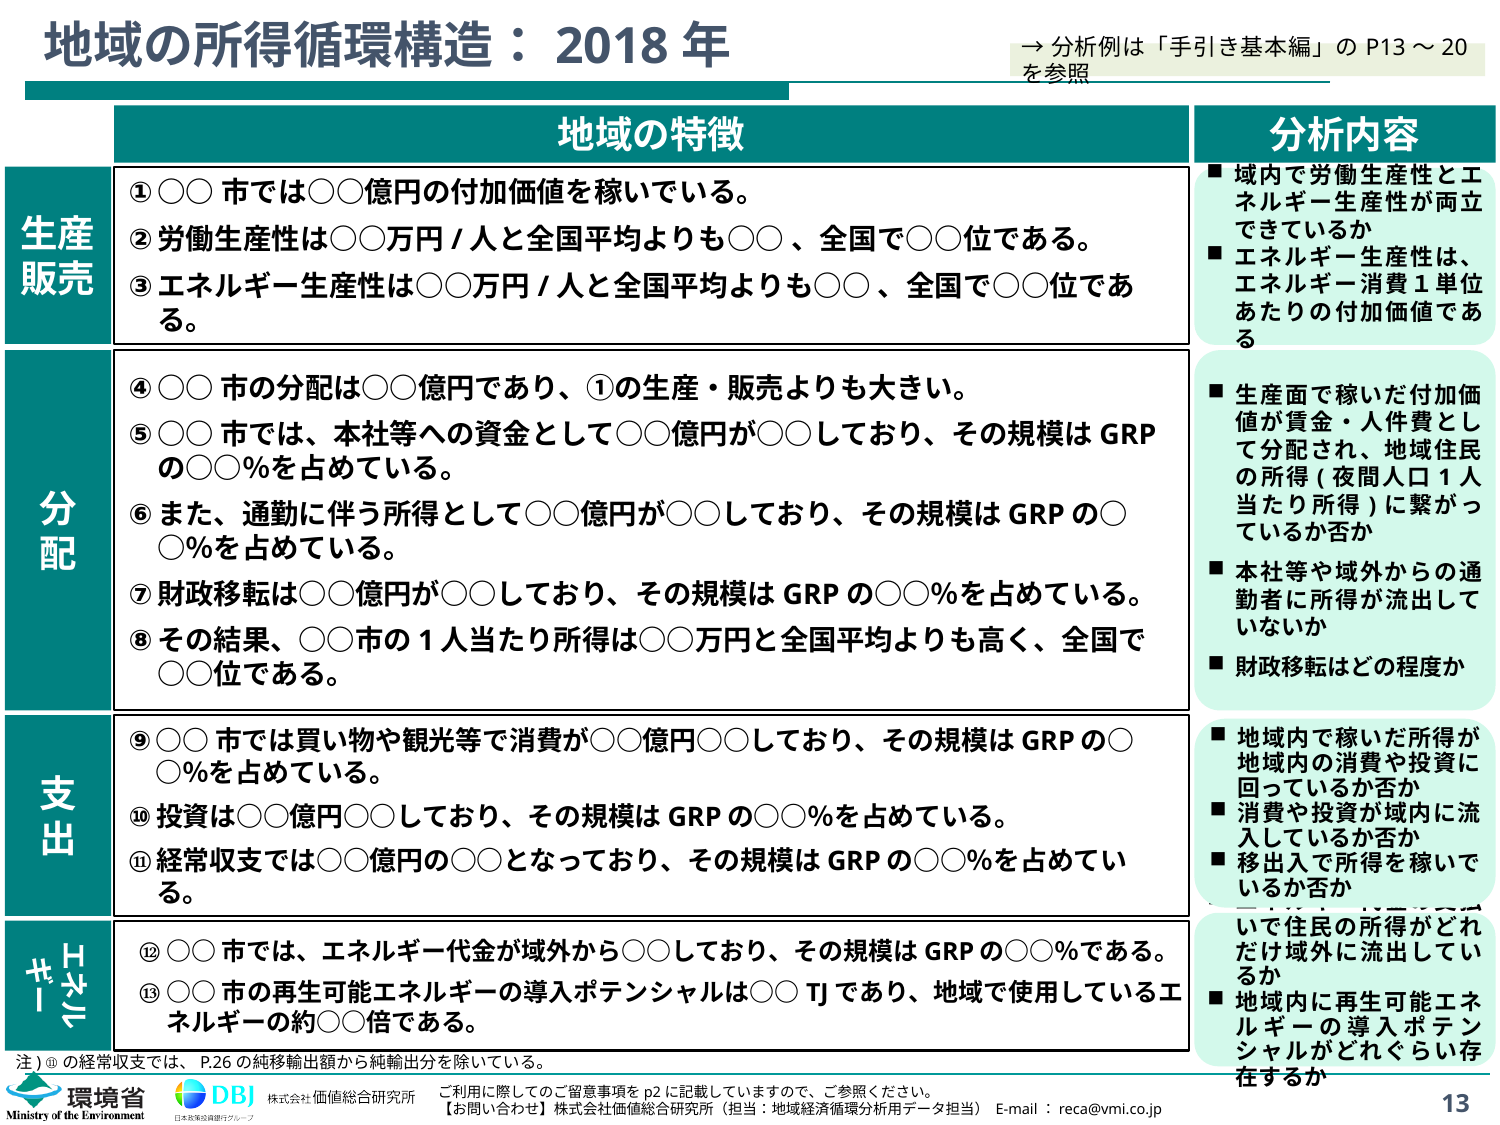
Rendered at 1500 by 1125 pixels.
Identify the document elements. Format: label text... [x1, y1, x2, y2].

text_box ○○市の分配は○○億円であり、①の生産・販売よりも大きい。 ○○市では、本社等への資金として○○億円が○○しており、その規模はGRPの○○％を占めている。 また、通勤に伴う所得として○○億円が○○しており、その規模はGRPの○○％を占めている。 財政移転は○○億円が○○しており、その規模はGRPの○○％を占めている。 その結果、○○市の1人当たり所得は○○万円と全国平均よりも高く、全国で○○位である。 [114, 350, 1189, 711]
text_box ○○市では買い物や観光等で消費が○○億円○○しており、その規模はGRPの○○％を占めている。 投資は○○億円○○しており、その規模はGRPの○○％を占めている。 経常収支では○○億円の○○となっており、その規模はGRPの○○％を占めている。 [114, 715, 1189, 916]
picture [2, 1071, 148, 1125]
text_box 支 出 [4, 715, 112, 916]
text_box エネルギー [4, 920, 112, 1051]
text_box エネルギー代金の支払いで住民の所得がどれだけ域外に流出しているか 地域内に再生可能エネルギーの導入ポテンシャルがどれぐらい存在するか [1194, 912, 1496, 1067]
text_box 地域の特徴 [114, 105, 1189, 163]
slide_number 13 [1411, 1079, 1500, 1122]
text_box 生産 販売 [4, 166, 112, 344]
picture [171, 1075, 419, 1125]
text_box →分析例は「手引き基本編」のP13～20を参照 [1010, 43, 1486, 77]
text_box ○○市では、エネルギー代金が域外から○○しており、その規模はGRPの○○％である。 ○○市の再生可能エネルギーの導入ポテンシャルは○○TJであり、地域で使用しているエネルギーの約○○倍である。 [114, 920, 1189, 1051]
text_box 分析内容 [1194, 105, 1496, 163]
text_box 域内で労働生産性とエネルギー生産性が両立できているか エネルギー生産性は、エネルギー消費１単位あたりの付加価値である [1194, 167, 1496, 345]
text_box 分 配 [4, 350, 112, 711]
text_box 生産面で稼いだ付加価値が賃金・人件費として分配され、地域住民の所得(夜間人口1人当たり所得)に繋がっているか否か 本社等や域外からの通勤者に所得が流出していないか 財政移転はどの程度か [1194, 350, 1496, 711]
text_box 注) ⑪の経常収支では、P.26の純移輸出額から純輸出分を除いている。 [15, 1052, 607, 1073]
text_box 地域内で稼いだ所得が地域内の消費や投資に回っているか否か 消費や投資が域内に流入しているか否か 移出入で所得を稼いでいるか否か [1194, 718, 1496, 908]
title 地域の所得循環構造：2018年 [27, 0, 1304, 82]
text_box ○○市では○○億円の付加価値を稼いでいる。 労働生産性は○○万円/人と全国平均よりも○○ 、全国で○○位である。 エネルギー生産性は○○万円/人と全国平均よりも○○ 、全国で○○位である。 [114, 166, 1189, 344]
